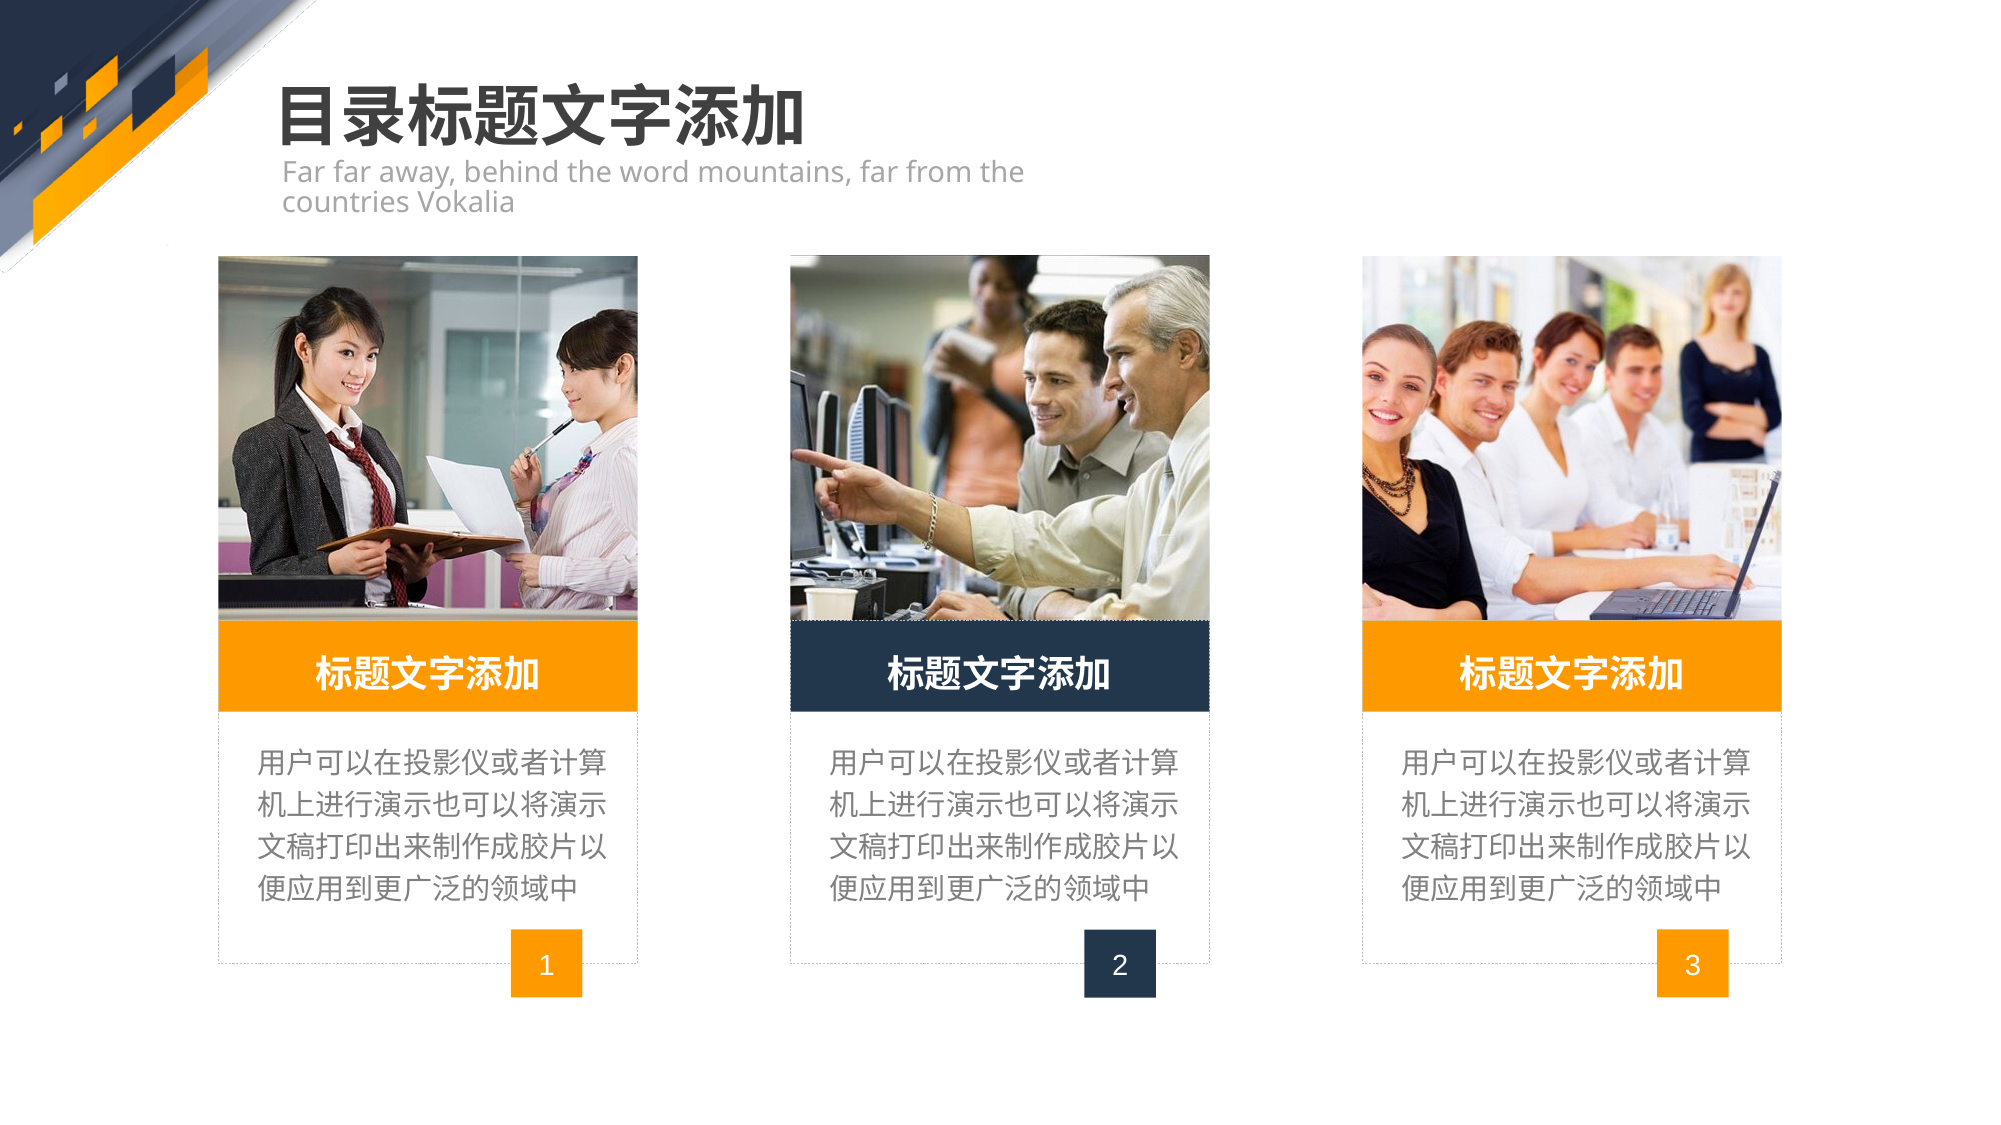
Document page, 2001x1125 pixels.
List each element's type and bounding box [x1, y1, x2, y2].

picture [1362, 256, 1782, 620]
text_box [273, 74, 1135, 190]
picture [0, 0, 638, 620]
text_box [218, 620, 638, 998]
text_box [790, 620, 1210, 998]
picture [790, 255, 1210, 620]
text_box [1362, 620, 1782, 998]
